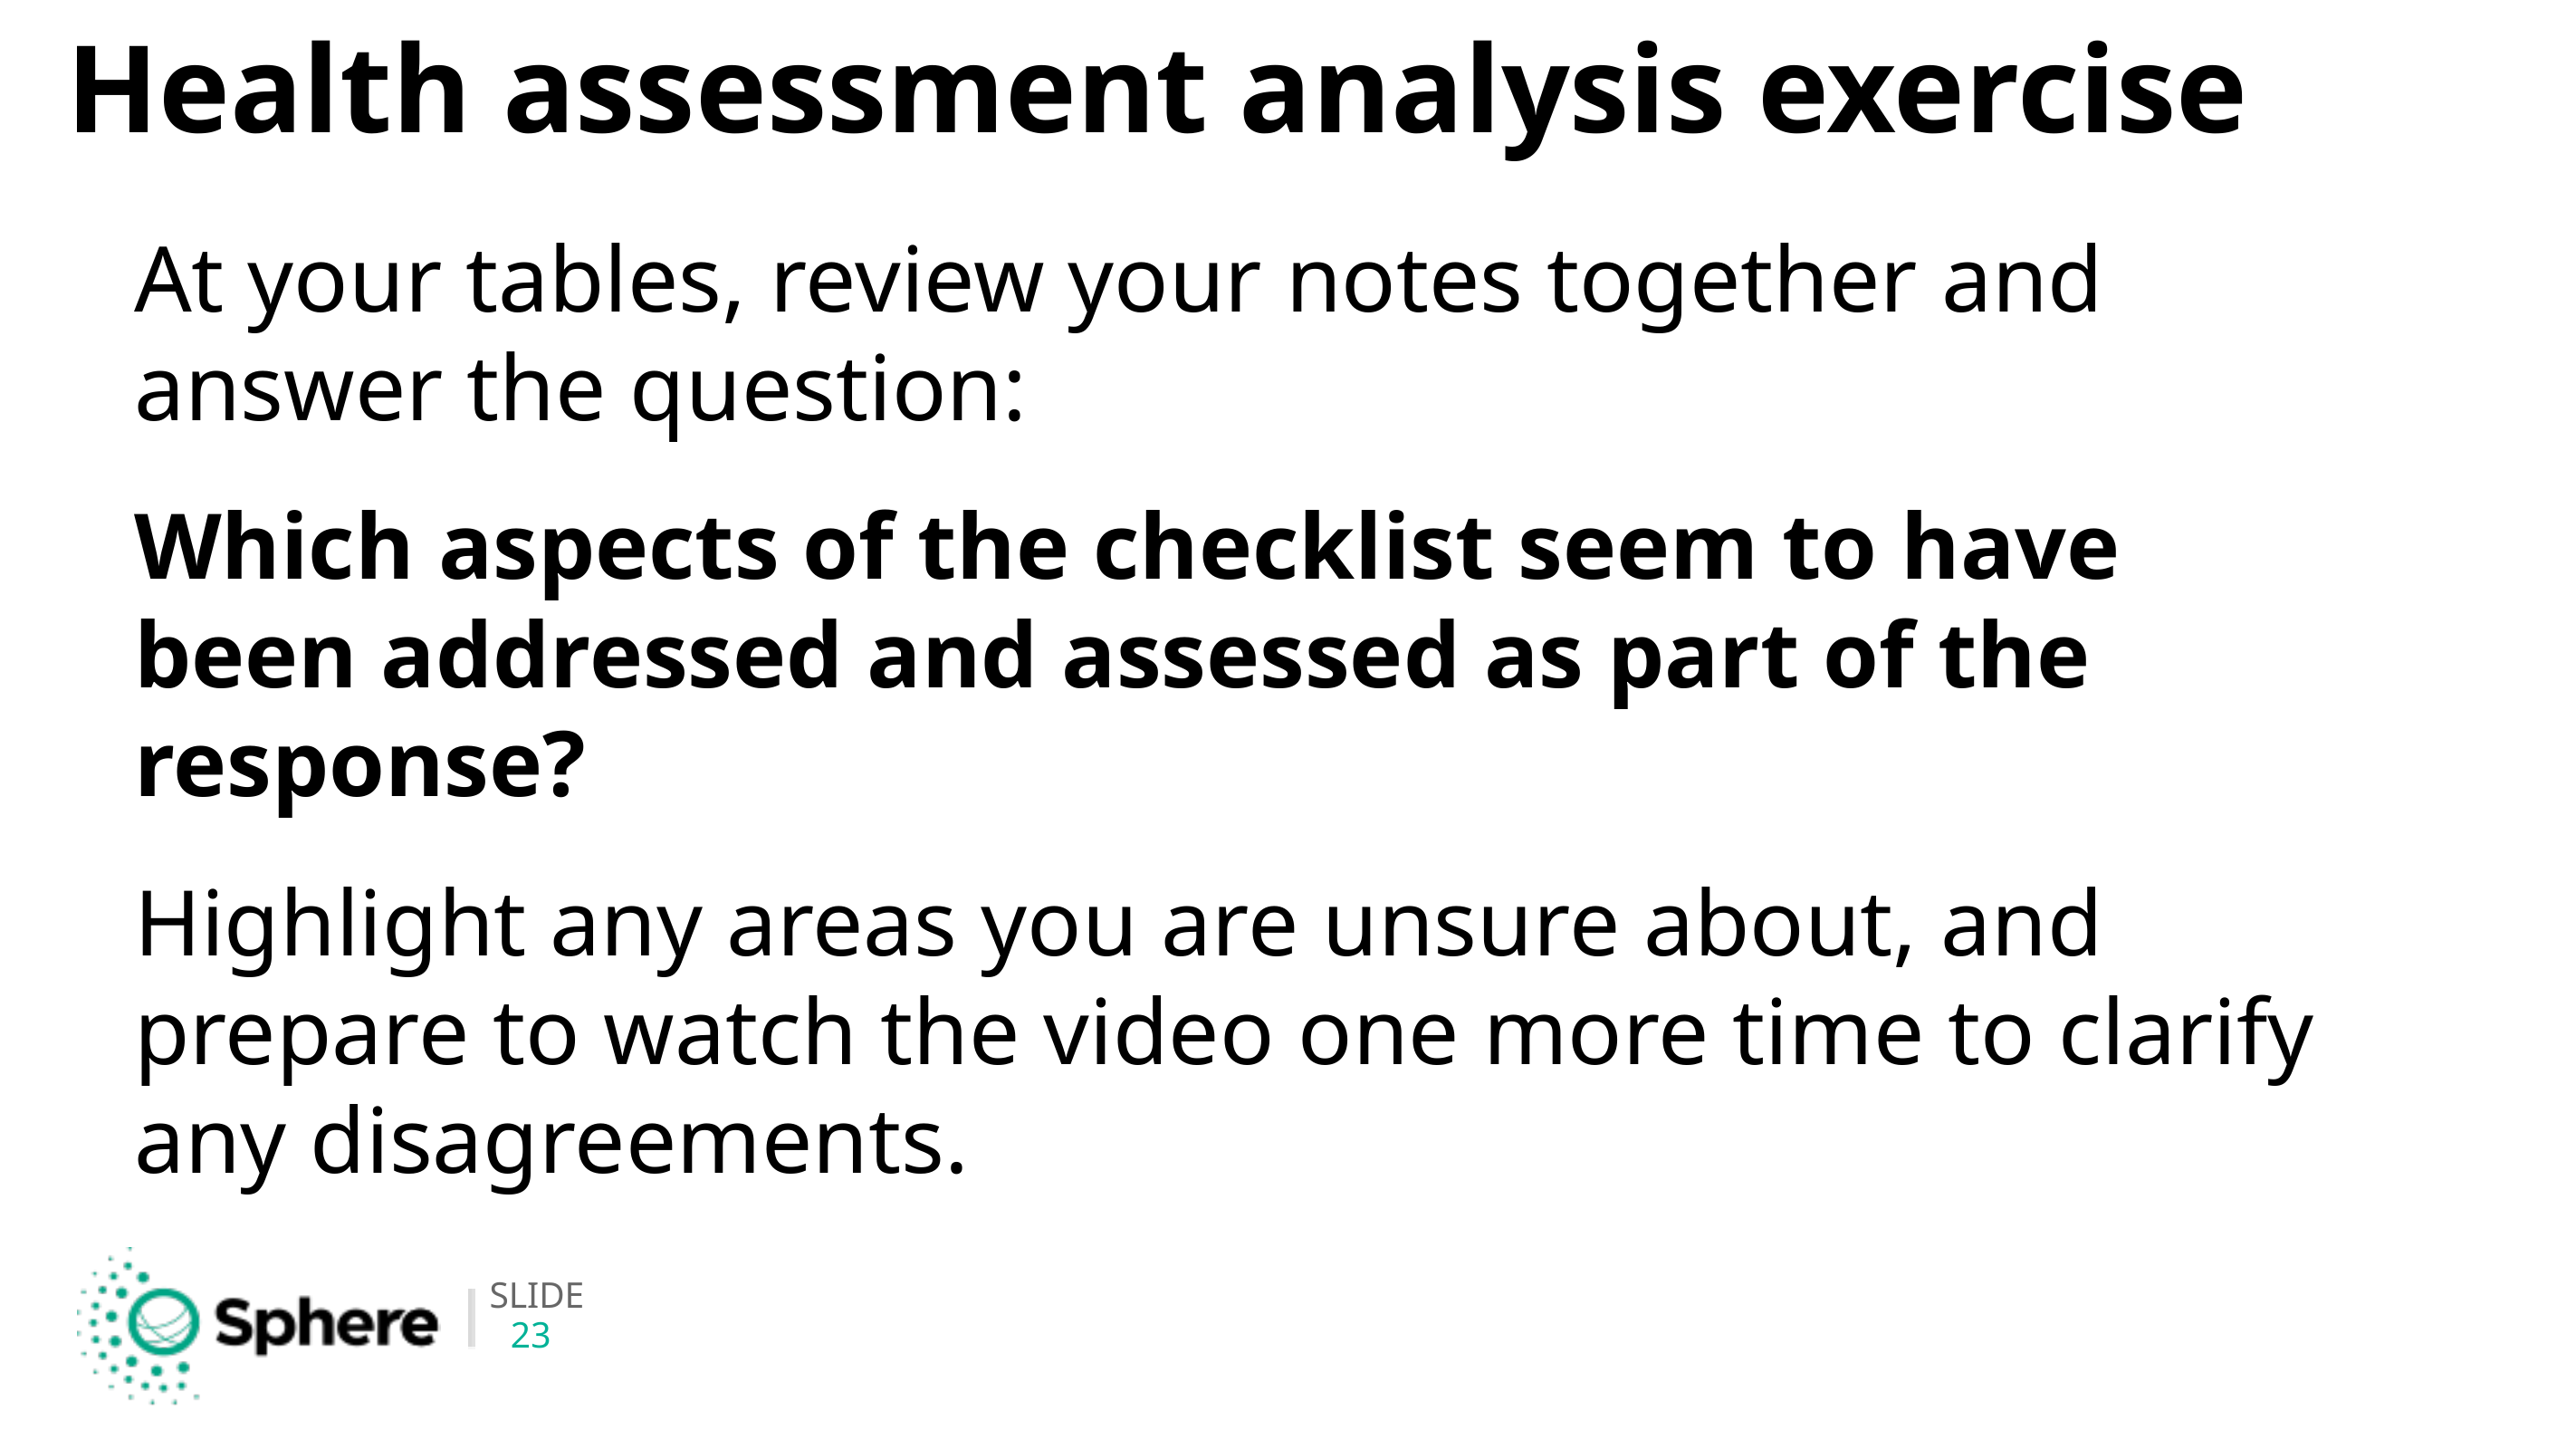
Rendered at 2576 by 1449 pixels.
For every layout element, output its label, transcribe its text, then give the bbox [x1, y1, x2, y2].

list At your tables, review your notes together and answer the question: Which aspects of the checklist seem to have been addressed and assessed as part of the response? Highlight any areas you are unsure about, and prepare to watch the video one more time to clarify any disagreements. [126, 213, 2326, 1096]
title Health assessment analysis exercise [58, 3, 2427, 326]
slide_number 23 [502, 1304, 562, 1364]
picture [468, 1289, 479, 1349]
picture [77, 1247, 441, 1407]
